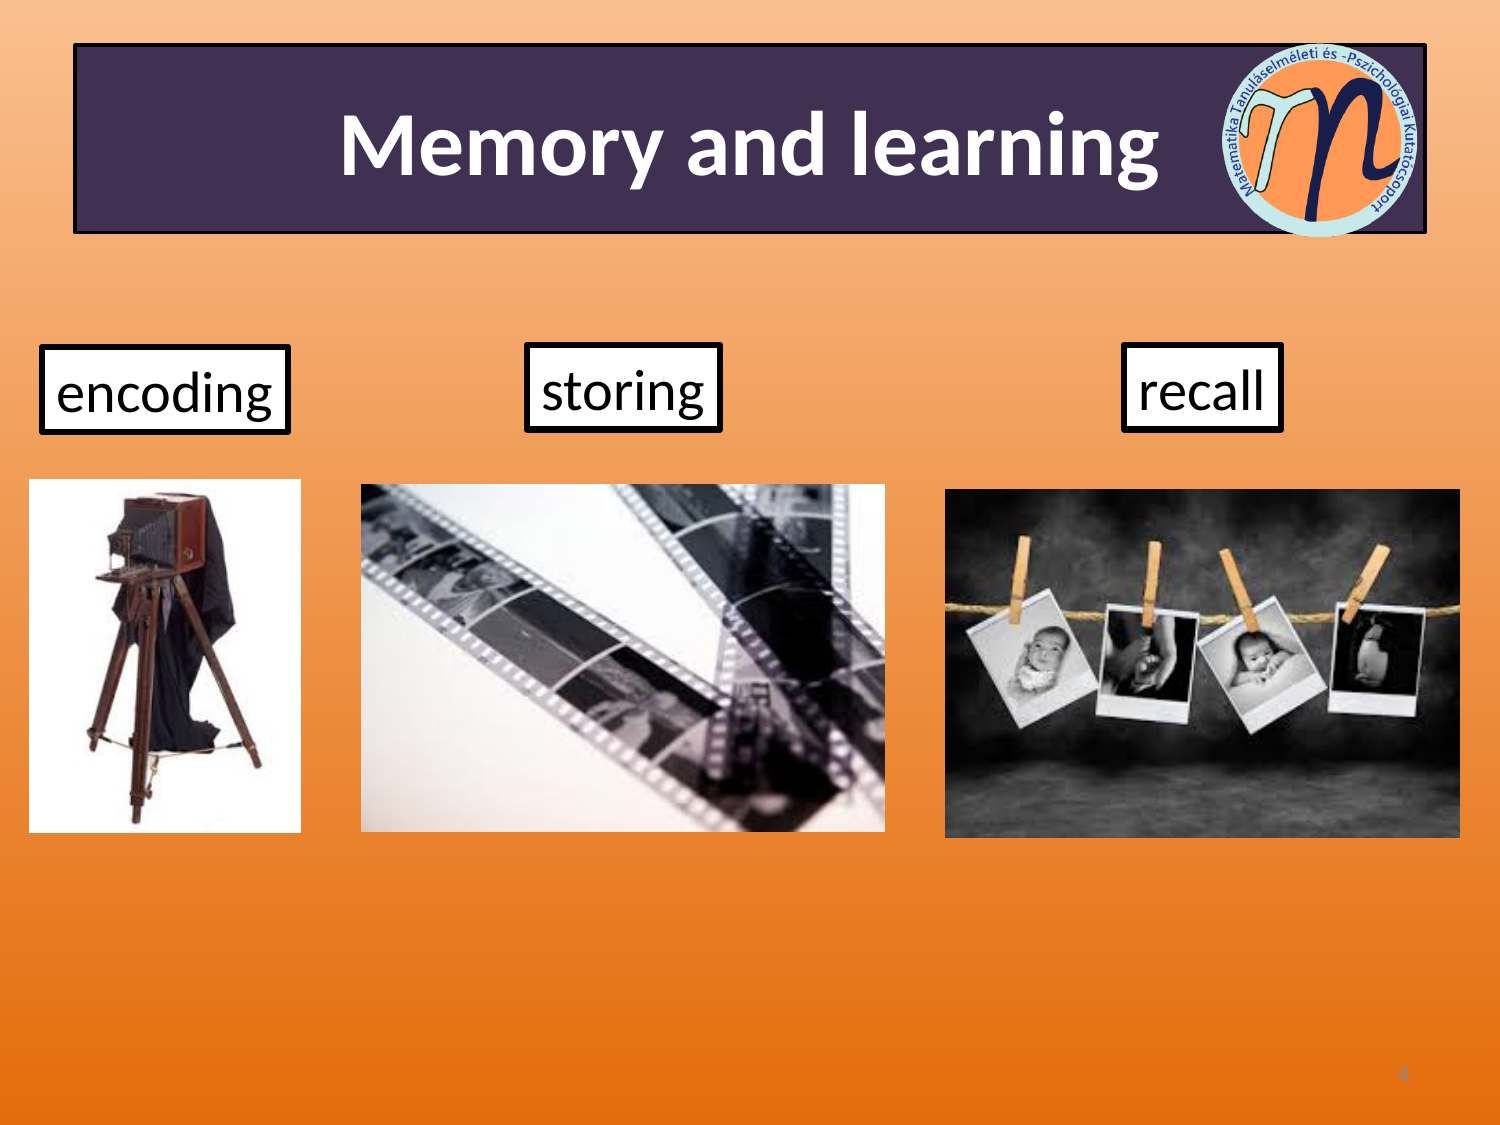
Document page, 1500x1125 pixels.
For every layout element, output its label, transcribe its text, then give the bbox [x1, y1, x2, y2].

text_box storing [526, 344, 720, 430]
picture [945, 489, 1460, 838]
picture [1222, 40, 1422, 238]
slide_number 4 [1074, 1042, 1425, 1103]
text_box encoding [42, 346, 289, 432]
picture [361, 483, 886, 833]
title Memory and learning [73, 43, 1218, 234]
text_box recall [1124, 344, 1282, 430]
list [29, 479, 302, 833]
